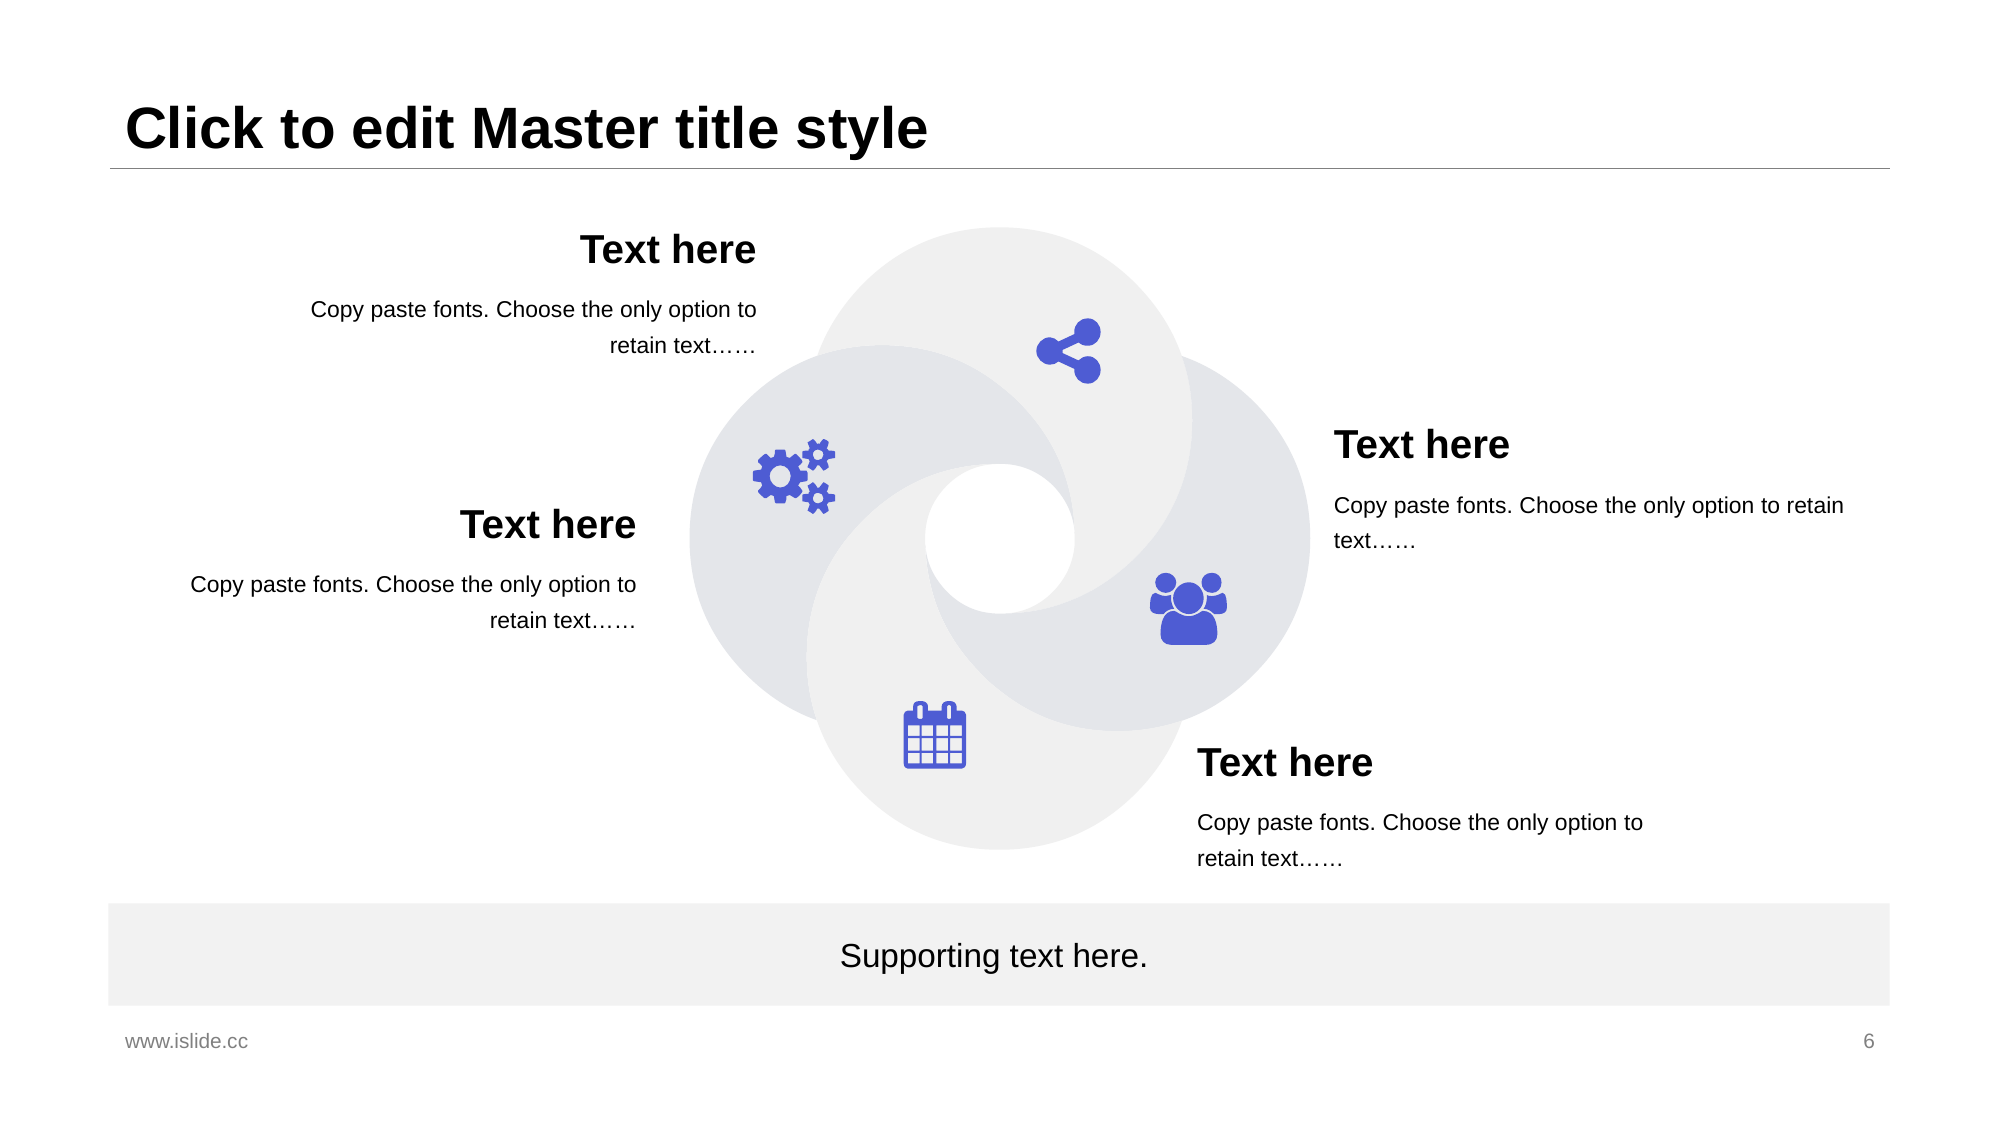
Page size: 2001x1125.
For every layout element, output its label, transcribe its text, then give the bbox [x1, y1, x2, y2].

slide_number 6 [1412, 1023, 1890, 1058]
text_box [108, 215, 1890, 1006]
title Click to edit Master title style [109, 0, 1890, 169]
footer www.islide.cc [109, 1023, 790, 1058]
